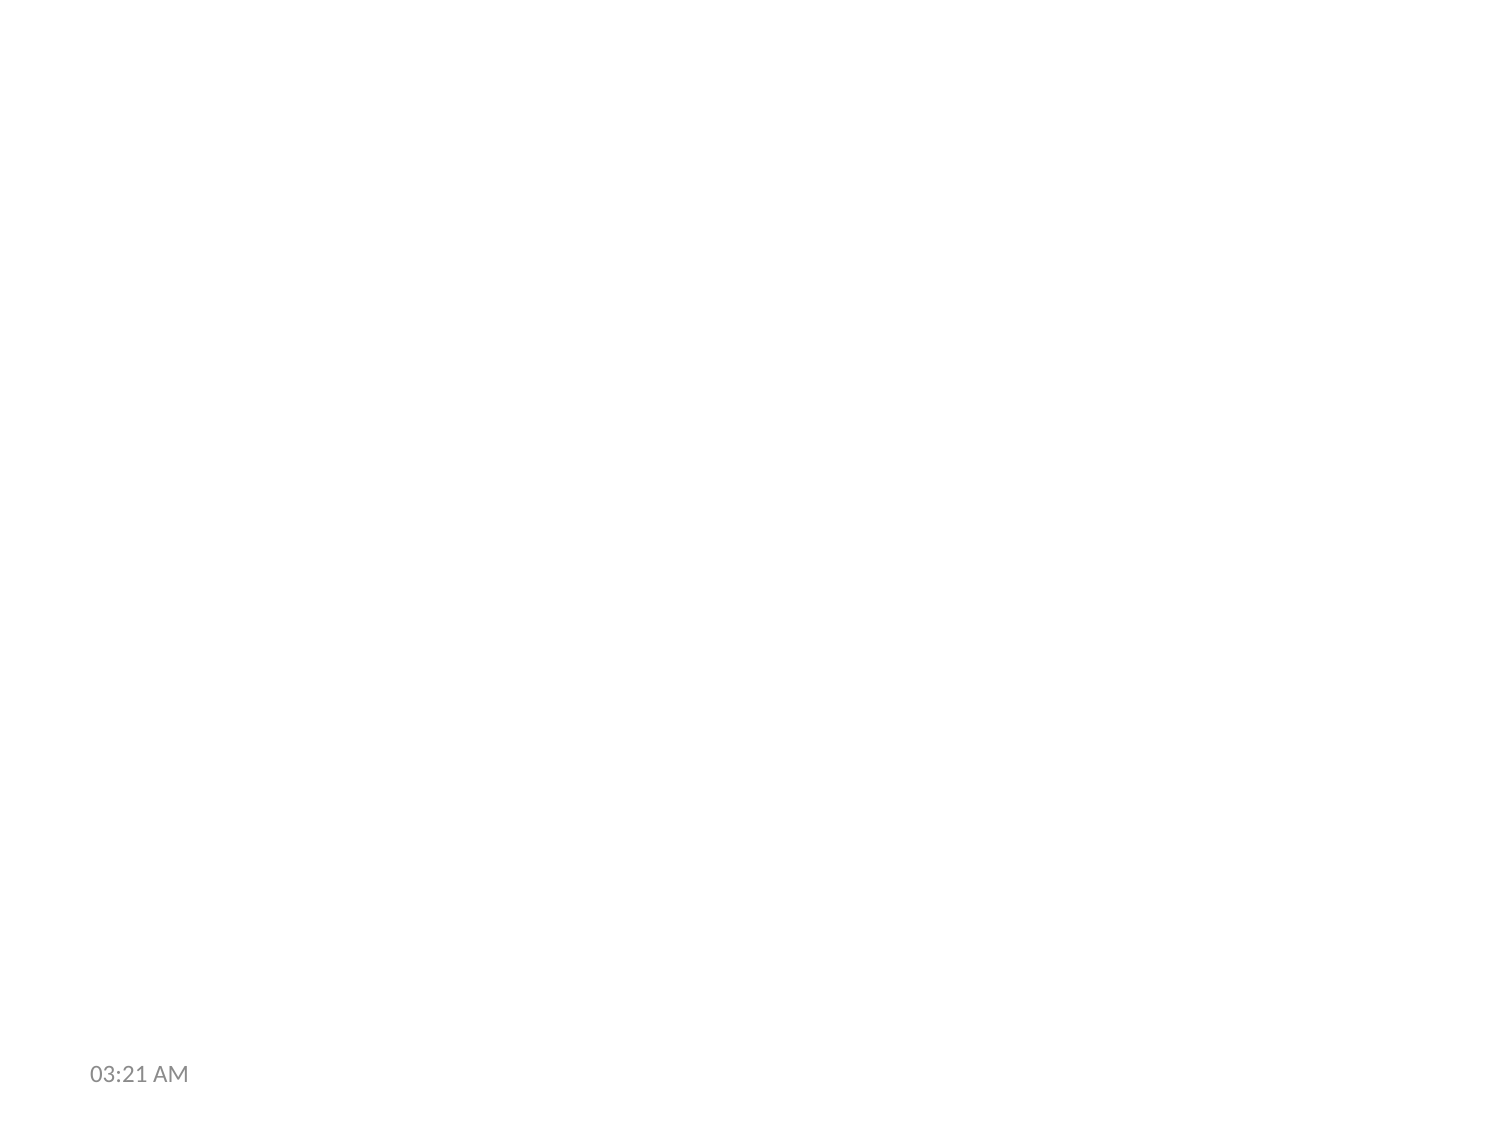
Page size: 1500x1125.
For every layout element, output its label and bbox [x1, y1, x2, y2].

slide_number [75, 1042, 425, 1103]
